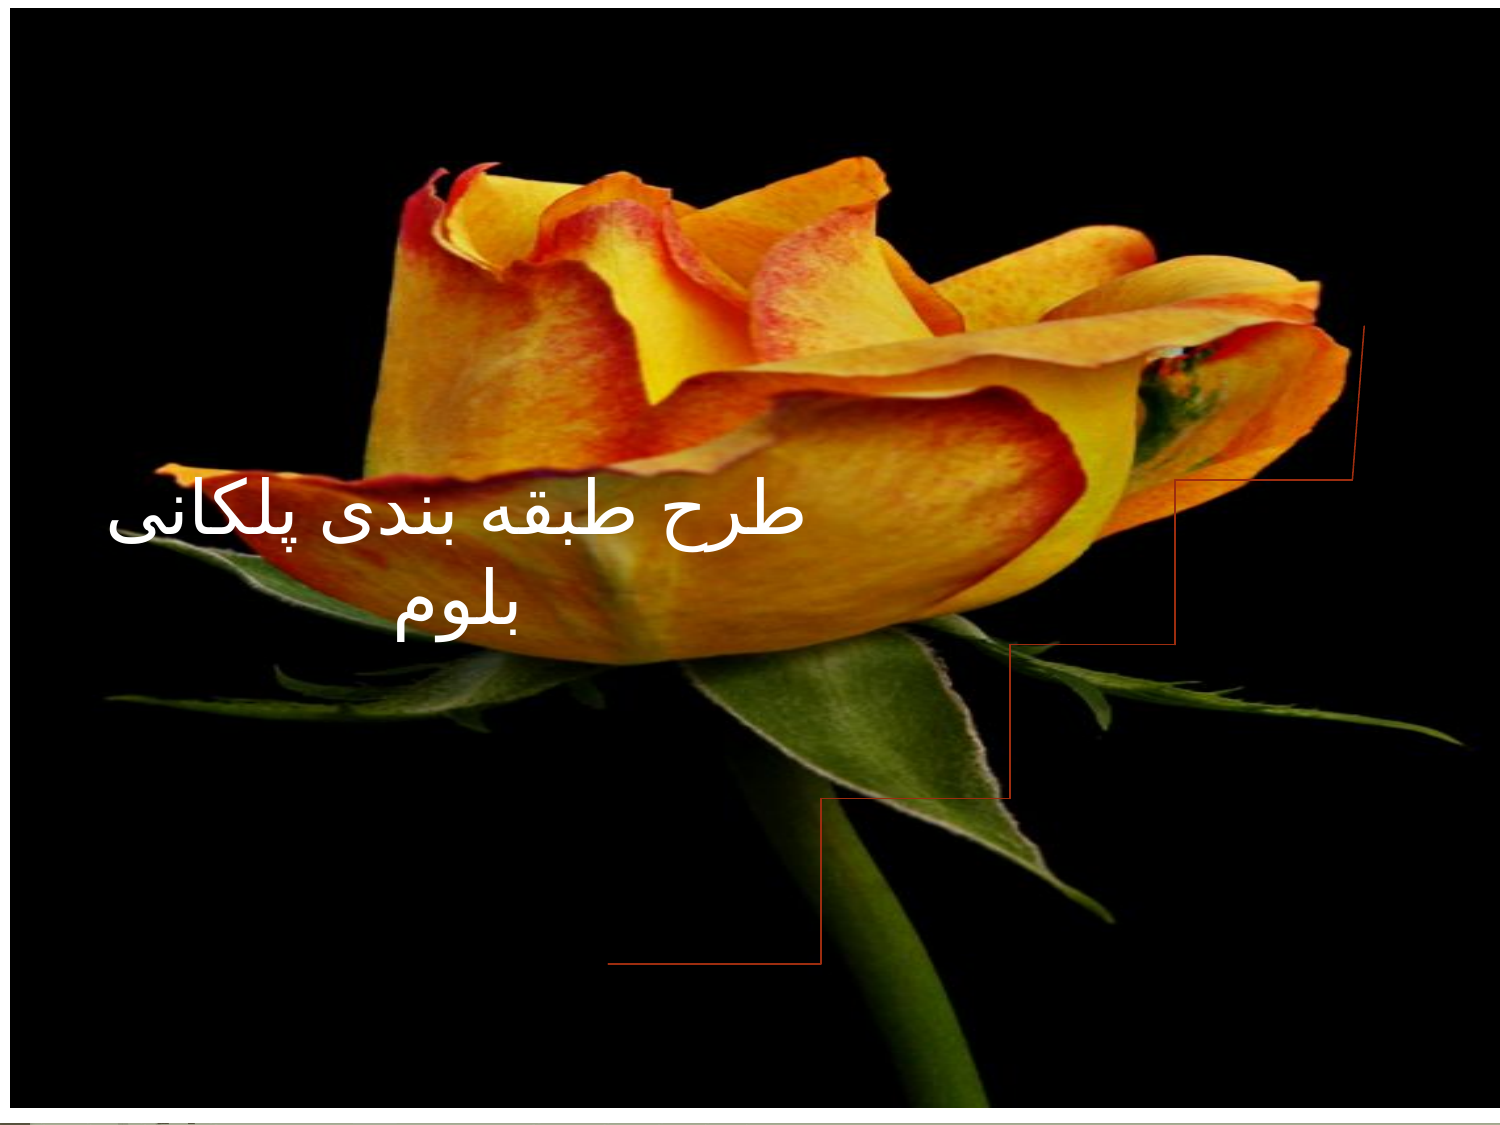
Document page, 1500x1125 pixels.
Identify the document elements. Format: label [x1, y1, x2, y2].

text_box [1352, 325, 1365, 480]
list [9, 7, 1500, 1109]
